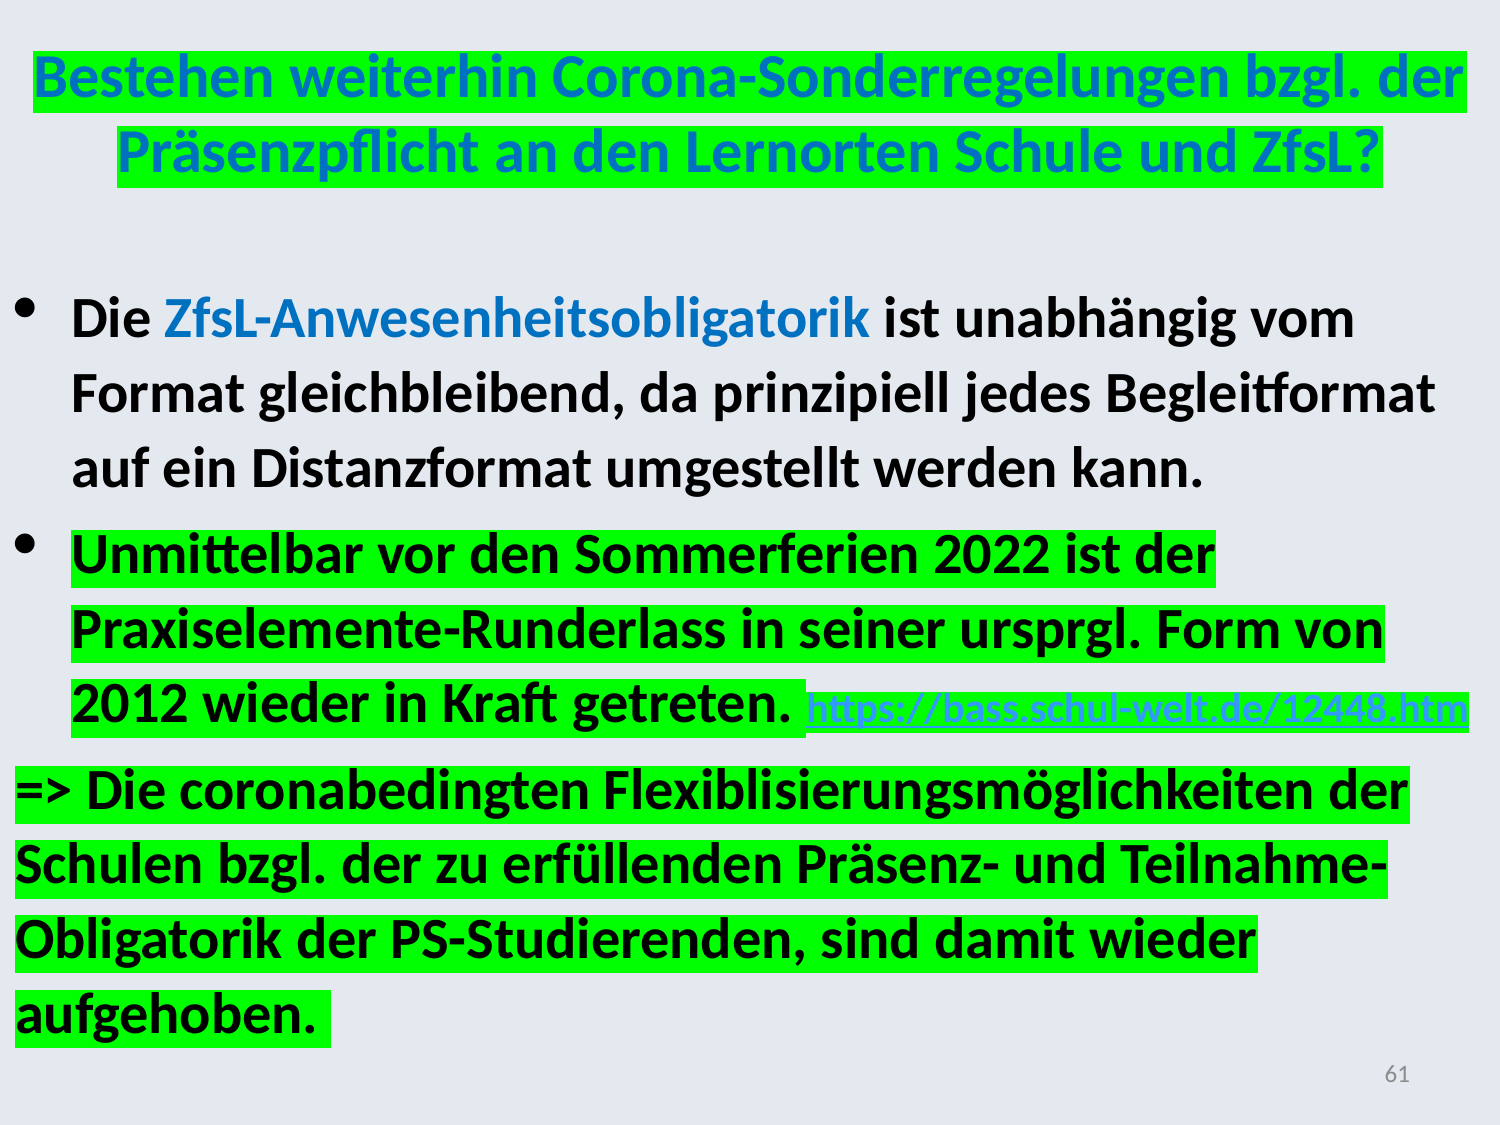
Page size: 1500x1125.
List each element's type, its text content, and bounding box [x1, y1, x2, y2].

slide_number 61 [1074, 1042, 1425, 1103]
list Die ZfsL-Anwesenheitsobligatorik ist unabhängig vom Format gleichbleibend, da prinzipiell jedes Begleitformat auf ein Distanzformat umgestellt werden kann. Unmittelbar vor den Sommerferien 2022 ist der Praxiselemente-Runderlass in seiner ursprgl. Form von 2012 wieder in Kraft getreten. https://bass.schul-welt.de/12448.htm => Die coronabedingten Flexiblisierungsmöglichkeiten der Schulen bzgl. der zu erfüllenden Präsenz- und Teilnahme-Obligatorik der PS-Studierenden, sind damit wieder aufgehoben. [0, 267, 1500, 1125]
title Bestehen weiterhin Corona-Sonderregelungen bzgl. der Präsenzpflicht an den Lernorten Schule und ZfsL? [0, 0, 1500, 220]
